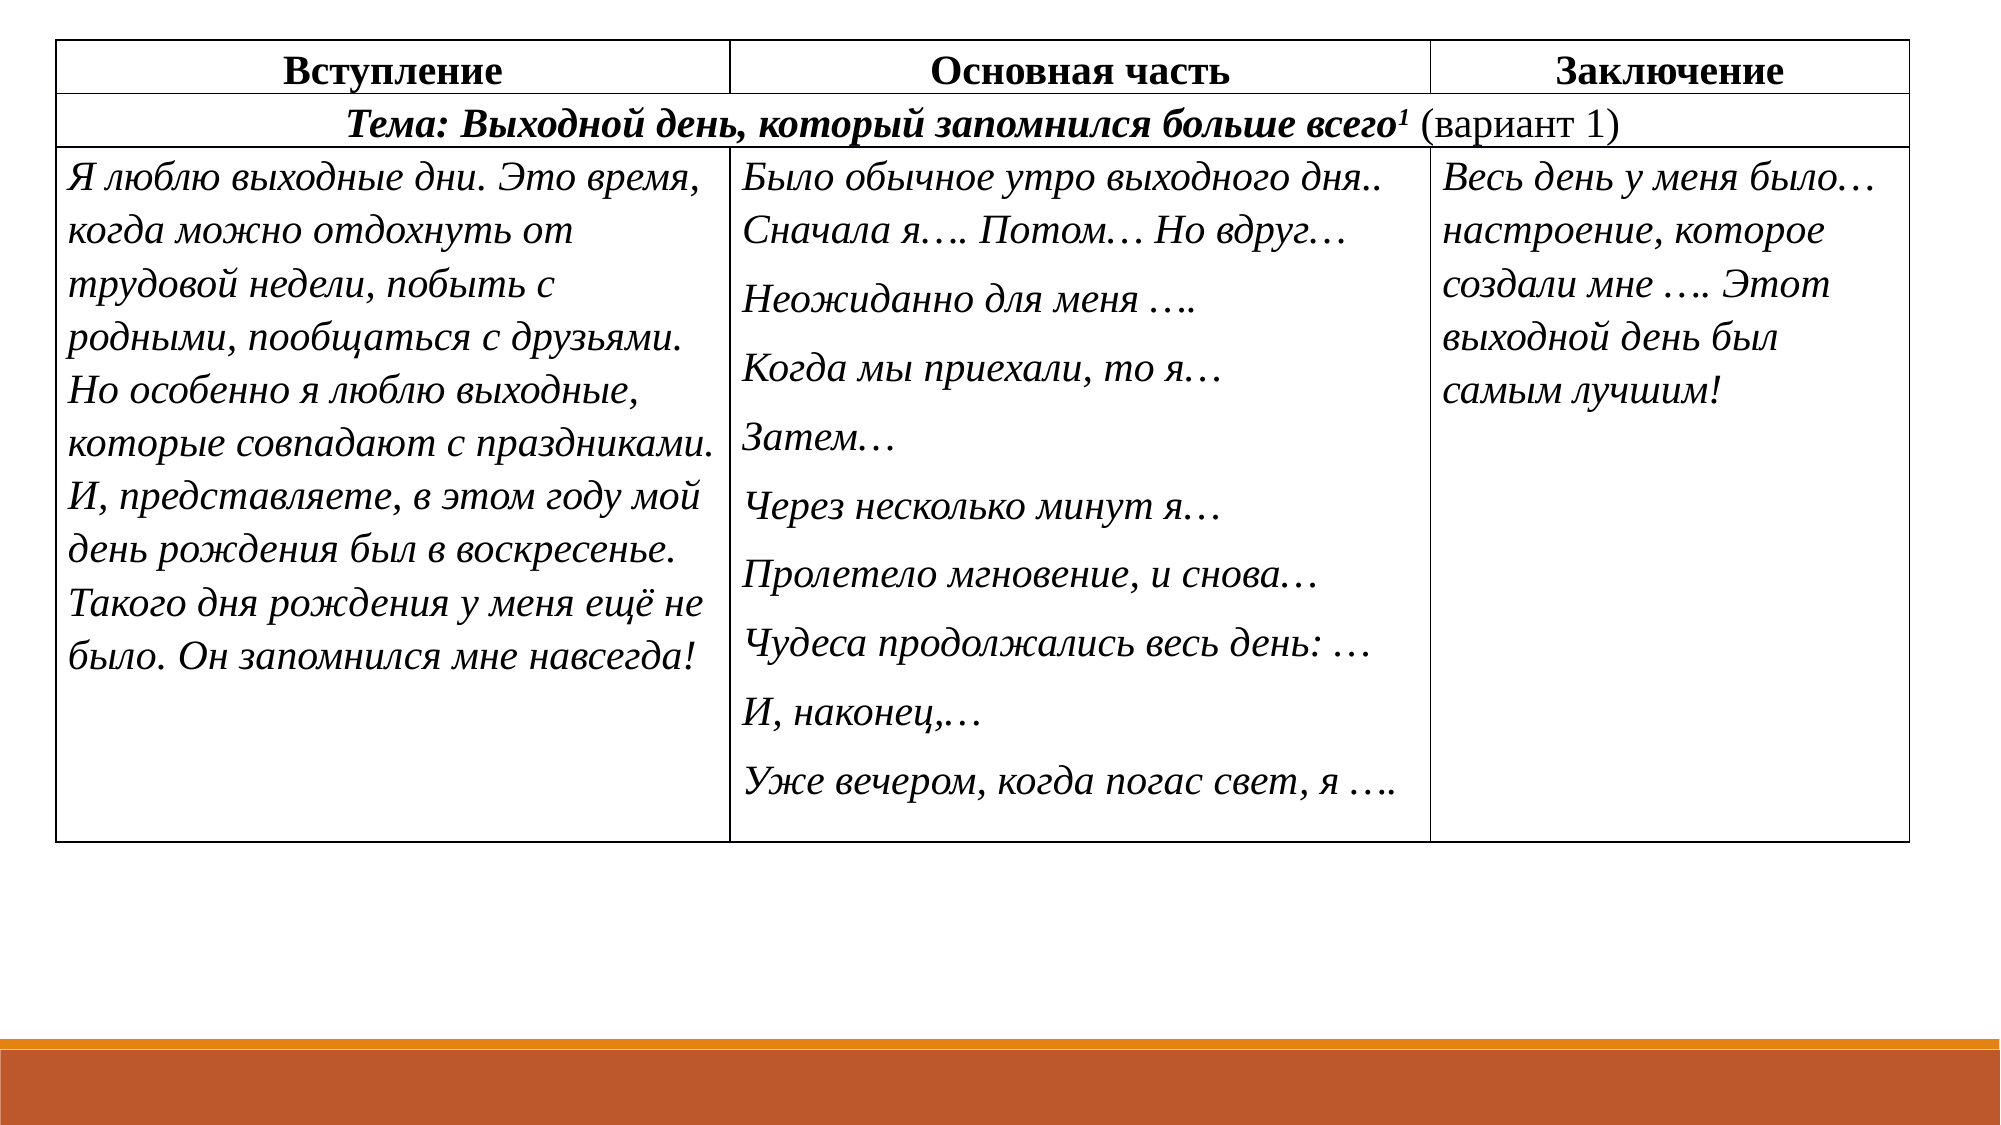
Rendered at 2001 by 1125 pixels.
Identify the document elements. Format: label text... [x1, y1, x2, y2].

table_cell Я люблю выходные дни. Это время, когда можно отдохнуть от трудовой недели, побыть с родными, пообщаться с друзьями. Но особенно я люблю выходные, которые совпадают с праздниками. И, представляете, в этом году мой день рождения был в воскресенье. Такого дня рождения у меня ещё не было. Он запомнился мне навсегда! [57, 148, 729, 841]
table_cell Весь день у меня было… настроение, которое создали мне …. Этот выходной день был самым лучшим! [1431, 148, 1909, 841]
table_header Основная часть [731, 41, 1430, 93]
table_cell Тема: Выходной день, который запомнился больше всего1 (вариант 1) [57, 94, 1909, 146]
table_header Вступление [57, 41, 729, 93]
table_header Заключение [1431, 41, 1909, 93]
table_cell Было обычное утро выходного дня.. Сначала я…. Потом… Но вдруг… Неожиданно для меня …. Когда мы приехали, то я… Затем… Через несколько минут я… Пролетело мгновение, и снова… Чудеса продолжались весь день: … И, наконец,… Уже вечером, когда погас свет, я …. [731, 148, 1430, 841]
